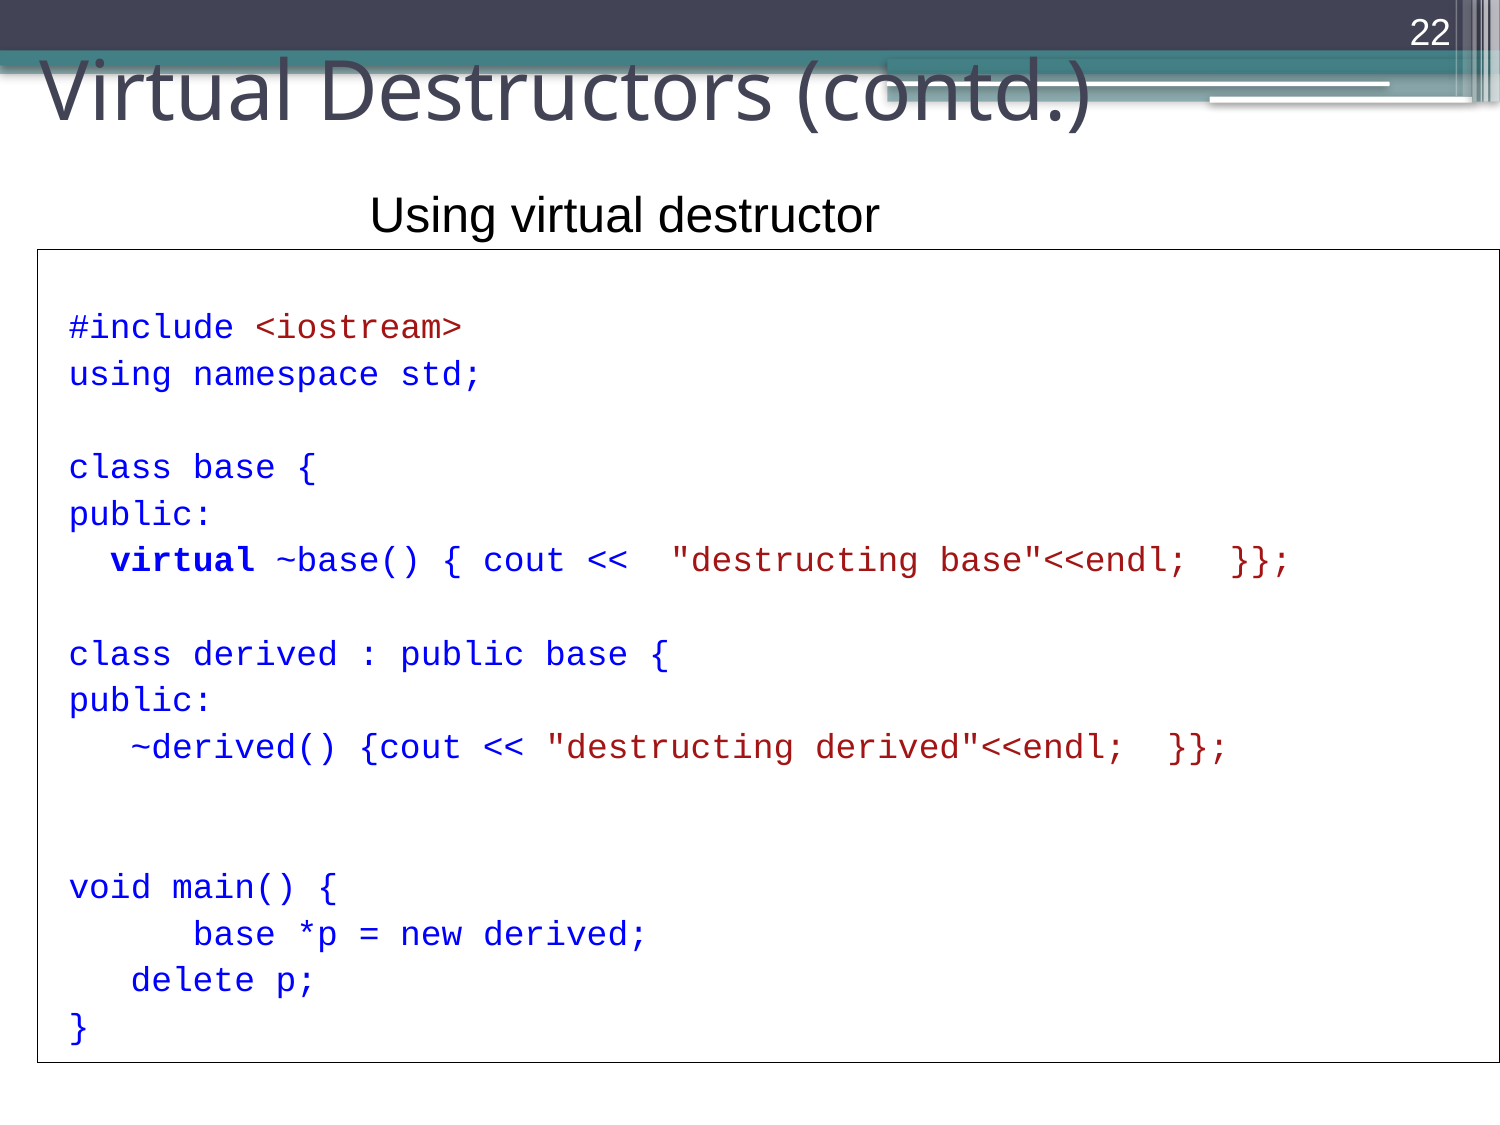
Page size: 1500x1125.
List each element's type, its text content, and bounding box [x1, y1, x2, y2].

slide_number 22 [1341, 0, 1466, 61]
title Virtual Destructors (contd.) [24, 0, 1375, 175]
list #include <iostream> using namespace std; class base { public: virtual ~base() { cout << "destructing base"<<endl; }}; class derived : public base { public: ~derived() {cout << "destructing derived"<<endl; }}; void main() { base *p = new derived; delete p; } [37, 249, 1500, 1063]
footer [862, 100, 1080, 176]
text_box Using virtual destructor [350, 174, 900, 250]
